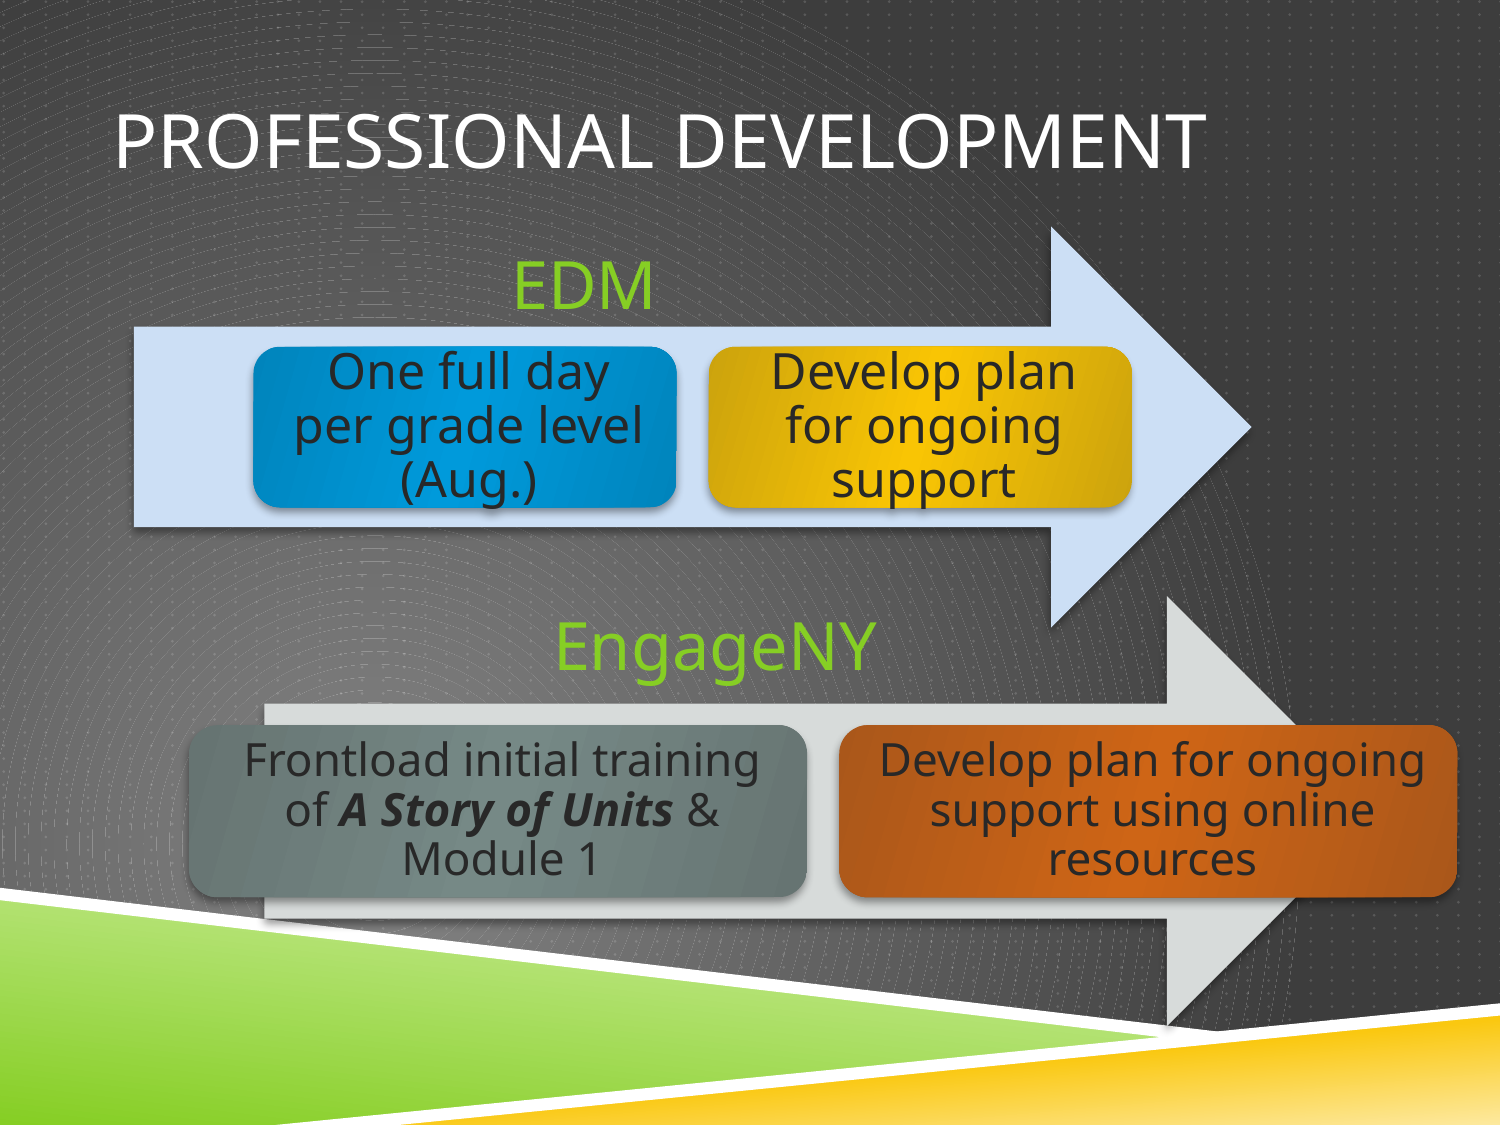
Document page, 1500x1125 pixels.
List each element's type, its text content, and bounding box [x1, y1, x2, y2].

title Professional Development [112, 45, 1388, 233]
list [35, 226, 1351, 628]
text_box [165, 595, 1481, 1027]
